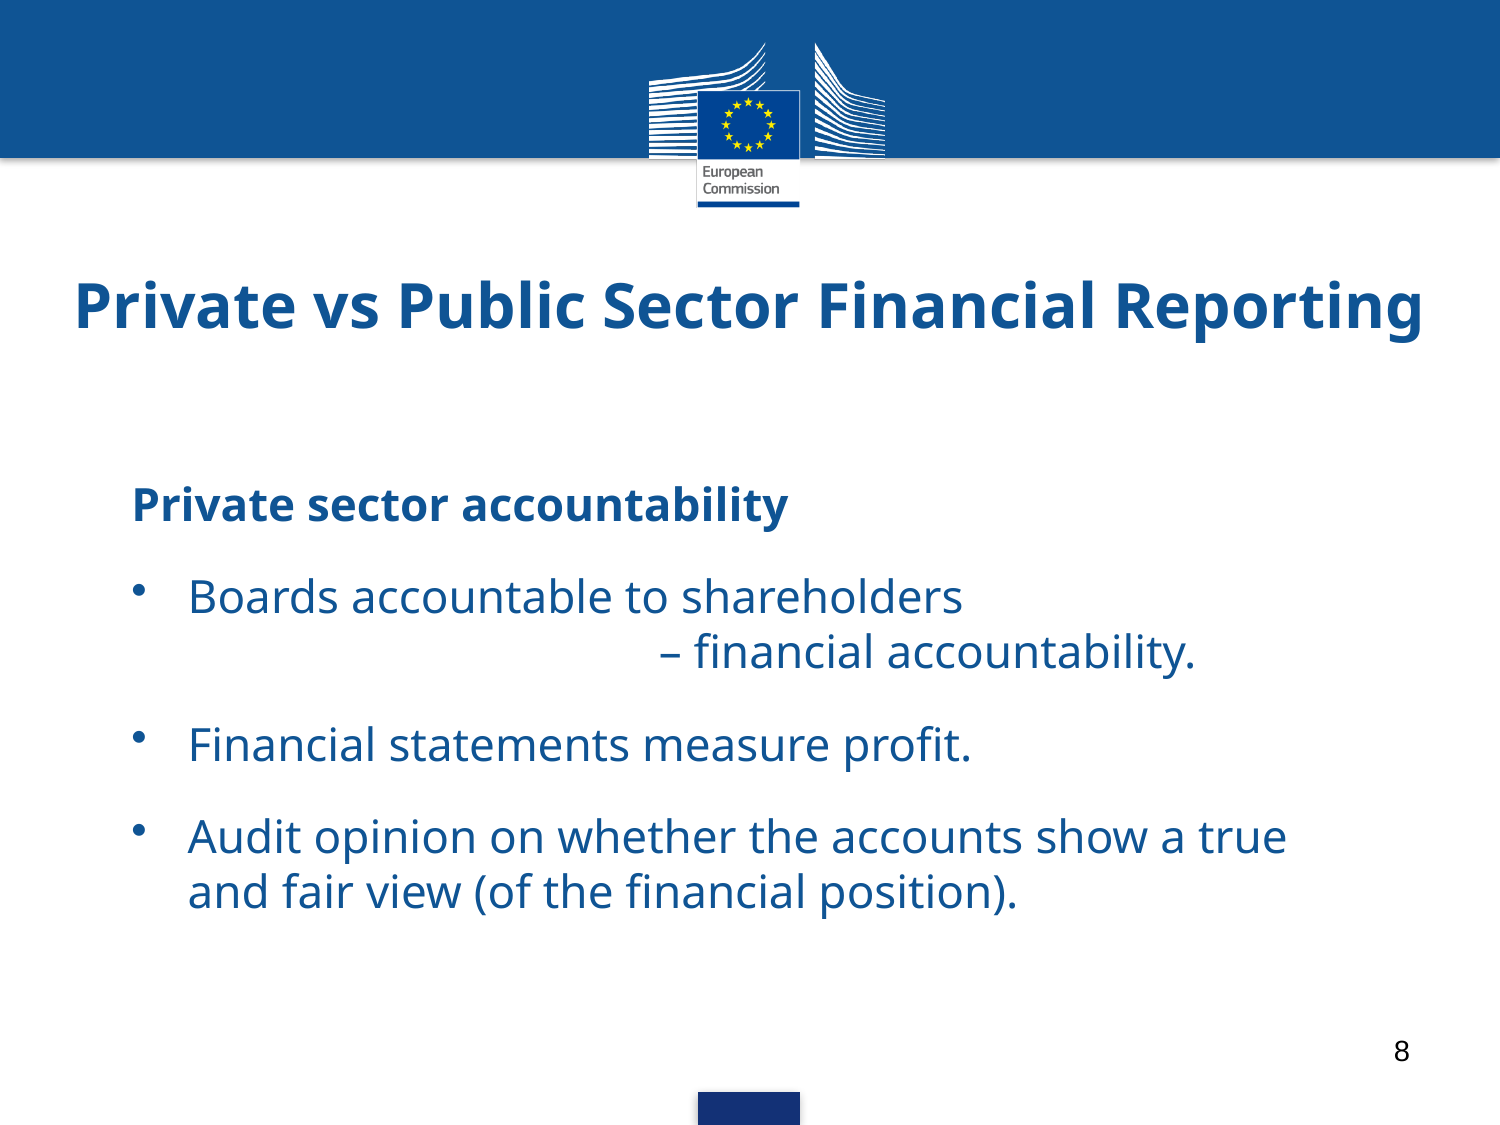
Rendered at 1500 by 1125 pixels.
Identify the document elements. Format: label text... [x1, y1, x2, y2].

text_box Private vs Public Sector Financial Reporting [0, 209, 1500, 398]
slide_number 8 [1074, 1024, 1426, 1103]
picture [649, 42, 885, 208]
list Private sector accountability Boards accountable to shareholders – financial accountability. Financial statements measure profit. Audit opinion on whether the accounts show a true and fair view (of the financial position). [116, 468, 1384, 976]
